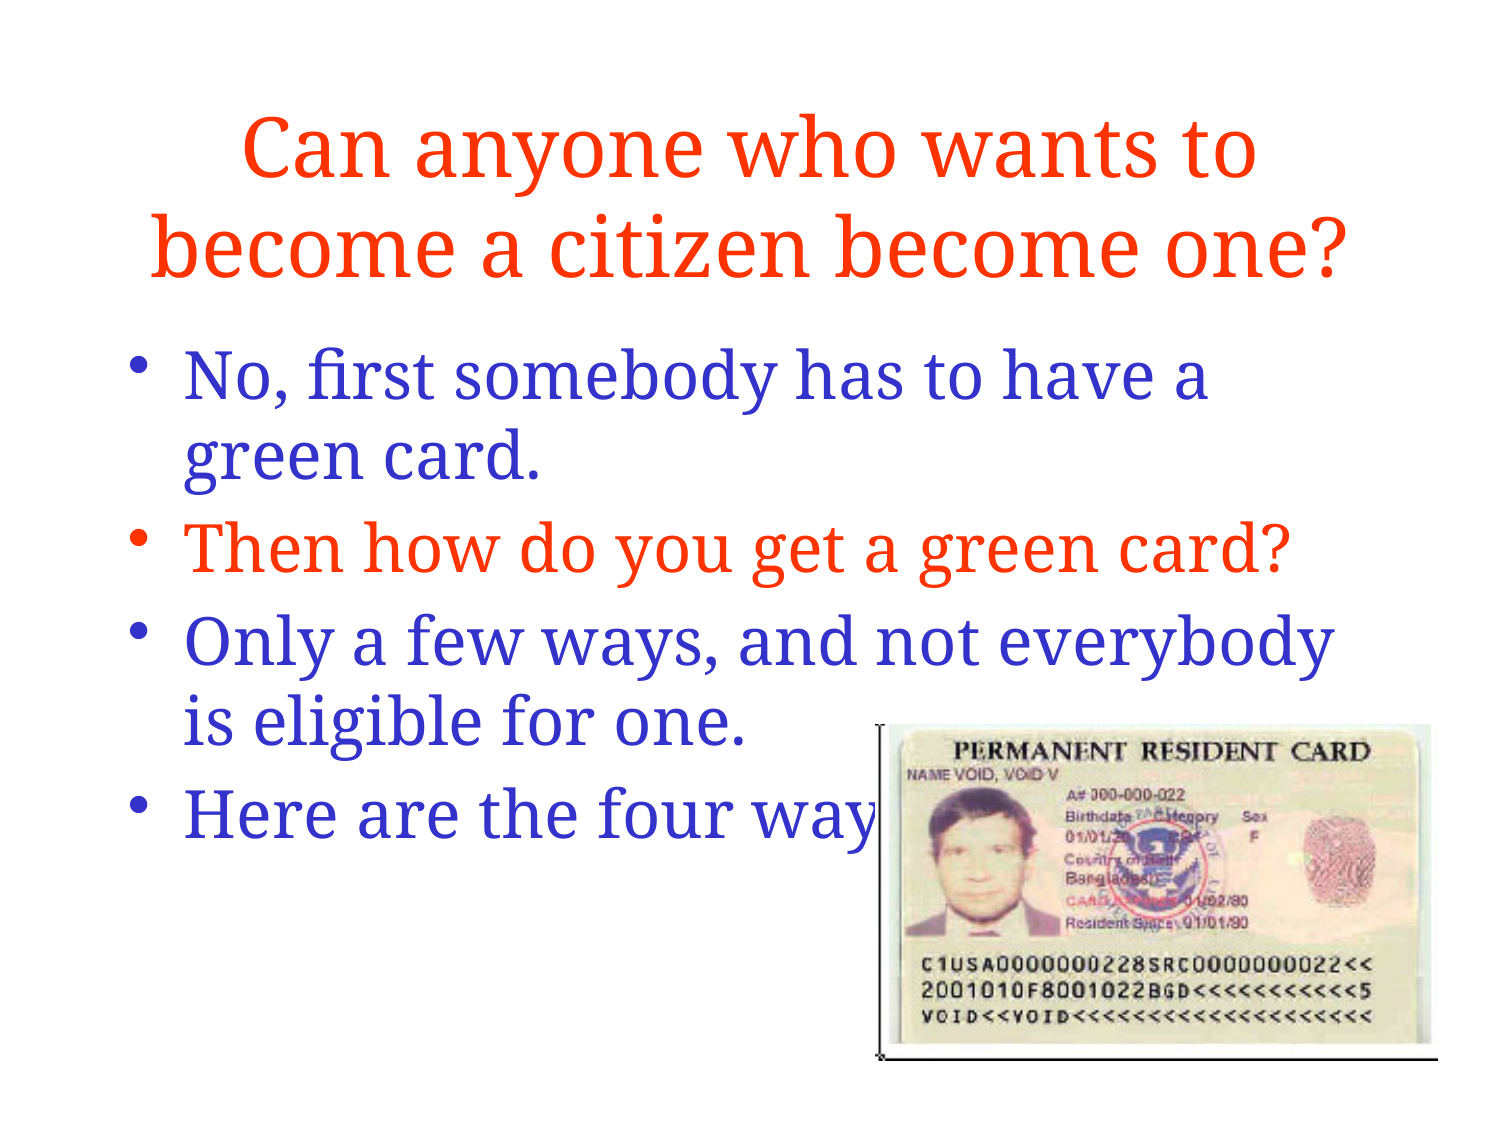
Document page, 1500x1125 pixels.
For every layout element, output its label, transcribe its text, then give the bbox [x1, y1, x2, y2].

picture [874, 724, 1438, 1061]
list No, first somebody has to have a green card. Then how do you get a green card? Only a few ways, and not everybody is eligible for one. Here are the four ways: [112, 324, 1388, 1001]
title Can anyone who wants to become a citizen become one? [112, 99, 1388, 288]
